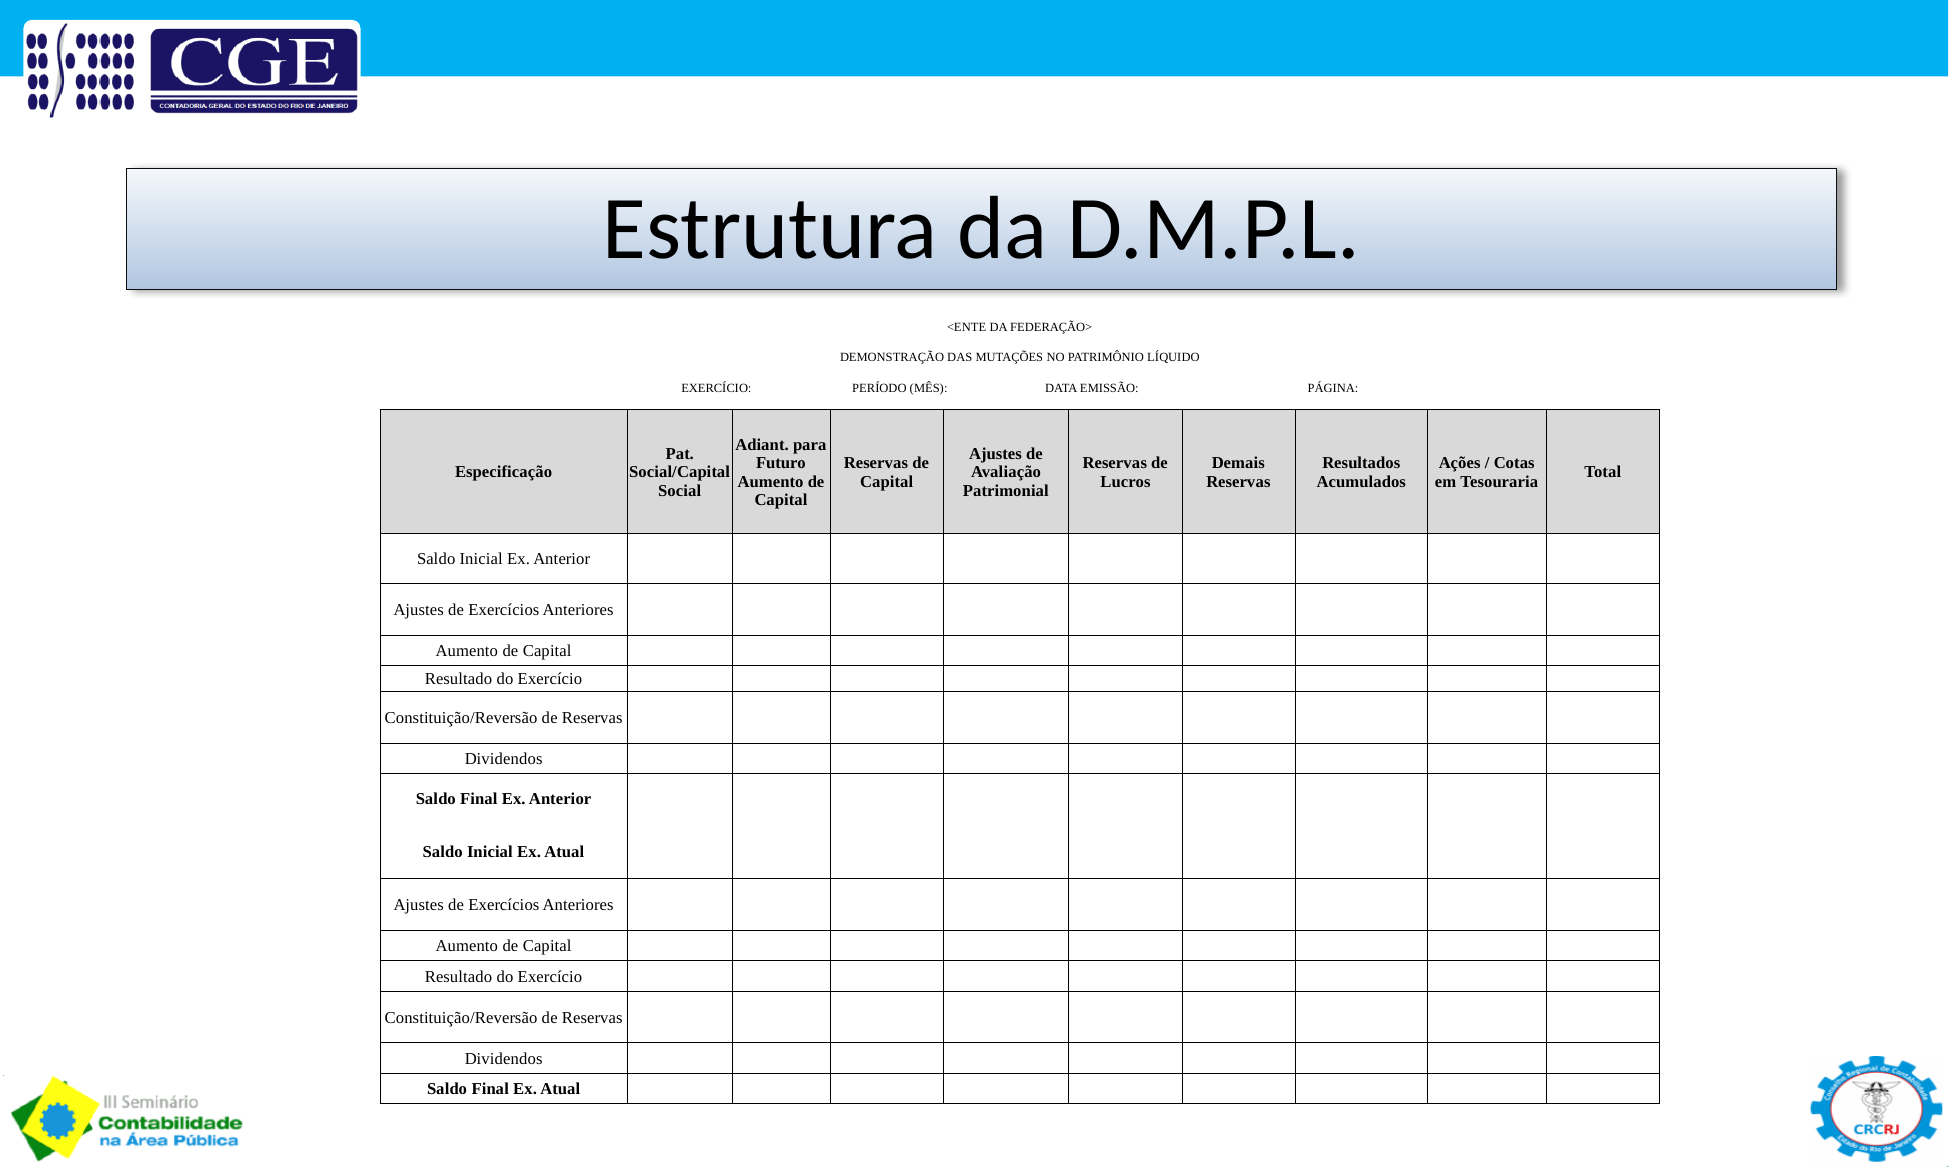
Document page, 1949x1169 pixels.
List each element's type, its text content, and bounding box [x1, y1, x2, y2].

table_cell [733, 1043, 830, 1073]
table_cell Aumento de Capital [381, 931, 627, 960]
table_cell [1069, 534, 1182, 583]
table_cell [1183, 774, 1295, 878]
table_cell [1069, 1074, 1182, 1103]
picture [1803, 1056, 1949, 1167]
text_box Estrutura da D.M.P.L. [126, 168, 1837, 290]
table_cell [1069, 636, 1182, 665]
table_cell [1428, 1074, 1546, 1103]
table_cell [1183, 992, 1295, 1042]
picture [3, 1075, 254, 1168]
table_cell [1547, 992, 1659, 1042]
table_cell [1547, 692, 1659, 743]
table_cell [944, 636, 1068, 665]
table_cell [1547, 666, 1659, 691]
table_cell [1547, 1043, 1659, 1073]
table_cell [1183, 636, 1295, 665]
table_cell [1296, 992, 1427, 1042]
table_cell Saldo Final Ex. Atual [381, 1074, 627, 1103]
table_cell [1428, 961, 1546, 991]
table_cell [1296, 1043, 1427, 1073]
table_cell Reservas de Lucros [1069, 410, 1182, 533]
table_cell Adiant. para Futuro Aumento de Capital [733, 410, 830, 533]
table_cell [1547, 584, 1659, 635]
table_cell Ações / Cotas em Tesouraria [1428, 410, 1546, 533]
table_cell [1296, 879, 1427, 930]
table_cell [831, 1074, 943, 1103]
table_cell [1296, 636, 1427, 665]
table_cell [831, 961, 943, 991]
table_cell Saldo Final Ex. Anterior [381, 774, 627, 824]
table_cell [831, 774, 943, 878]
table_cell Constituição/Reversão de Reservas [381, 992, 627, 1042]
table_cell [1428, 534, 1546, 583]
table_cell [944, 879, 1068, 930]
table_cell [944, 692, 1068, 743]
table_cell [1428, 1043, 1546, 1073]
picture [23, 20, 361, 118]
table_cell [1428, 692, 1546, 743]
table_cell [1296, 692, 1427, 743]
table_cell Especificação [381, 410, 627, 533]
table_cell [944, 931, 1068, 960]
table_cell [628, 584, 732, 635]
table_cell [1183, 961, 1295, 991]
table_cell [944, 584, 1068, 635]
table_cell [944, 774, 1068, 878]
table_cell [628, 636, 732, 665]
table_cell Saldo Inicial Ex. Anterior [381, 534, 627, 583]
table_cell [1547, 931, 1659, 960]
table_cell [733, 931, 830, 960]
table_cell Saldo Inicial Ex. Atual [381, 824, 627, 878]
table_cell [628, 931, 732, 960]
table_cell [1547, 636, 1659, 665]
table_cell [1296, 744, 1427, 773]
table_cell [944, 666, 1068, 691]
table_cell [1183, 879, 1295, 930]
table_cell [1547, 744, 1659, 773]
table_cell [1428, 636, 1546, 665]
table_cell [1428, 931, 1546, 960]
table_cell [1547, 534, 1659, 583]
table_cell [1069, 774, 1182, 878]
table_cell [1296, 931, 1427, 960]
table_cell [733, 534, 830, 583]
table_cell [628, 534, 732, 583]
table_cell [1296, 584, 1427, 635]
table_cell [1296, 666, 1427, 691]
table_cell [831, 666, 943, 691]
table_cell [733, 584, 830, 635]
table_cell Aumento de Capital [381, 636, 627, 665]
table_cell Resultados Acumulados [1296, 410, 1427, 533]
table_cell [944, 1043, 1068, 1073]
table_cell [733, 961, 830, 991]
table_cell [1069, 584, 1182, 635]
table_cell [1183, 1043, 1295, 1073]
table_cell Dividendos [381, 1043, 627, 1073]
table_cell Resultado do Exercício [381, 961, 627, 991]
table_cell [831, 992, 943, 1042]
table_cell [944, 992, 1068, 1042]
table_cell [628, 992, 732, 1042]
table_cell [1183, 1074, 1295, 1103]
table_cell [1069, 931, 1182, 960]
table_cell [1069, 961, 1182, 991]
table_cell [1547, 774, 1659, 878]
table_cell [1296, 961, 1427, 991]
table_cell [831, 1043, 943, 1073]
table_cell [831, 584, 943, 635]
table_cell [628, 774, 732, 878]
table_cell [1547, 961, 1659, 991]
table_cell [1428, 584, 1546, 635]
table_cell [831, 931, 943, 960]
table_cell [1183, 692, 1295, 743]
table_cell [1183, 584, 1295, 635]
table_cell [733, 666, 830, 691]
table_cell [733, 774, 830, 878]
table_cell [1069, 744, 1182, 773]
table_cell [1069, 992, 1182, 1042]
table_cell [1428, 744, 1546, 773]
table_cell [1428, 992, 1546, 1042]
table_cell [944, 744, 1068, 773]
table_cell [628, 744, 732, 773]
table_cell Ajustes de Exercícios Anteriores [381, 584, 627, 635]
table_cell [1428, 774, 1546, 878]
table_cell [1069, 692, 1182, 743]
table_cell [1183, 744, 1295, 773]
table_cell Dividendos [381, 744, 627, 773]
table_cell EXERCÍCIO: PERÍODO (MÊS): DATA EMISSÃO: PÁGINA: [380, 379, 1659, 409]
table_cell [628, 666, 732, 691]
table_cell [1183, 931, 1295, 960]
table_cell [733, 992, 830, 1042]
table_cell DEMONSTRAÇÃO DAS MUTAÇÕES NO PATRIMÔNIO LÍQUIDO [380, 349, 1659, 379]
table_cell [831, 692, 943, 743]
table_cell [1183, 666, 1295, 691]
table_cell Constituição/Reversão de Reservas [381, 692, 627, 743]
table_cell [944, 1074, 1068, 1103]
table_cell [1296, 1074, 1427, 1103]
table_cell [1428, 666, 1546, 691]
table_cell [1296, 774, 1427, 878]
table_cell Pat. Social/Capital Social [628, 410, 732, 533]
table_cell [1428, 879, 1546, 930]
table_cell Ajustes de Avaliação Patrimonial [944, 410, 1068, 533]
table_cell [733, 879, 830, 930]
table_cell [1183, 534, 1295, 583]
table_cell [944, 534, 1068, 583]
table_cell [628, 1074, 732, 1103]
table_cell Reservas de Capital [831, 410, 943, 533]
table_cell [733, 636, 830, 665]
table_cell [1069, 879, 1182, 930]
table_cell [1547, 879, 1659, 930]
table_cell [733, 744, 830, 773]
table_cell [628, 879, 732, 930]
table_header <ENTE DA FEDERAÇÃO> [380, 319, 1659, 349]
table_cell [1069, 1043, 1182, 1073]
table_cell Total [1547, 410, 1659, 533]
table_cell [628, 961, 732, 991]
table_cell [1296, 534, 1427, 583]
table_cell [733, 1074, 830, 1103]
table_cell Demais Reservas [1183, 410, 1295, 533]
table_cell [628, 692, 732, 743]
table_cell [733, 692, 830, 743]
table_cell Resultado do Exercício [381, 666, 627, 691]
table_cell [1547, 1074, 1659, 1103]
table_cell [831, 879, 943, 930]
table_cell [628, 1043, 732, 1073]
table_cell [831, 744, 943, 773]
table_cell [944, 961, 1068, 991]
table_cell [831, 534, 943, 583]
table_cell Ajustes de Exercícios Anteriores [381, 879, 627, 930]
table_cell [831, 636, 943, 665]
table_cell [1069, 666, 1182, 691]
